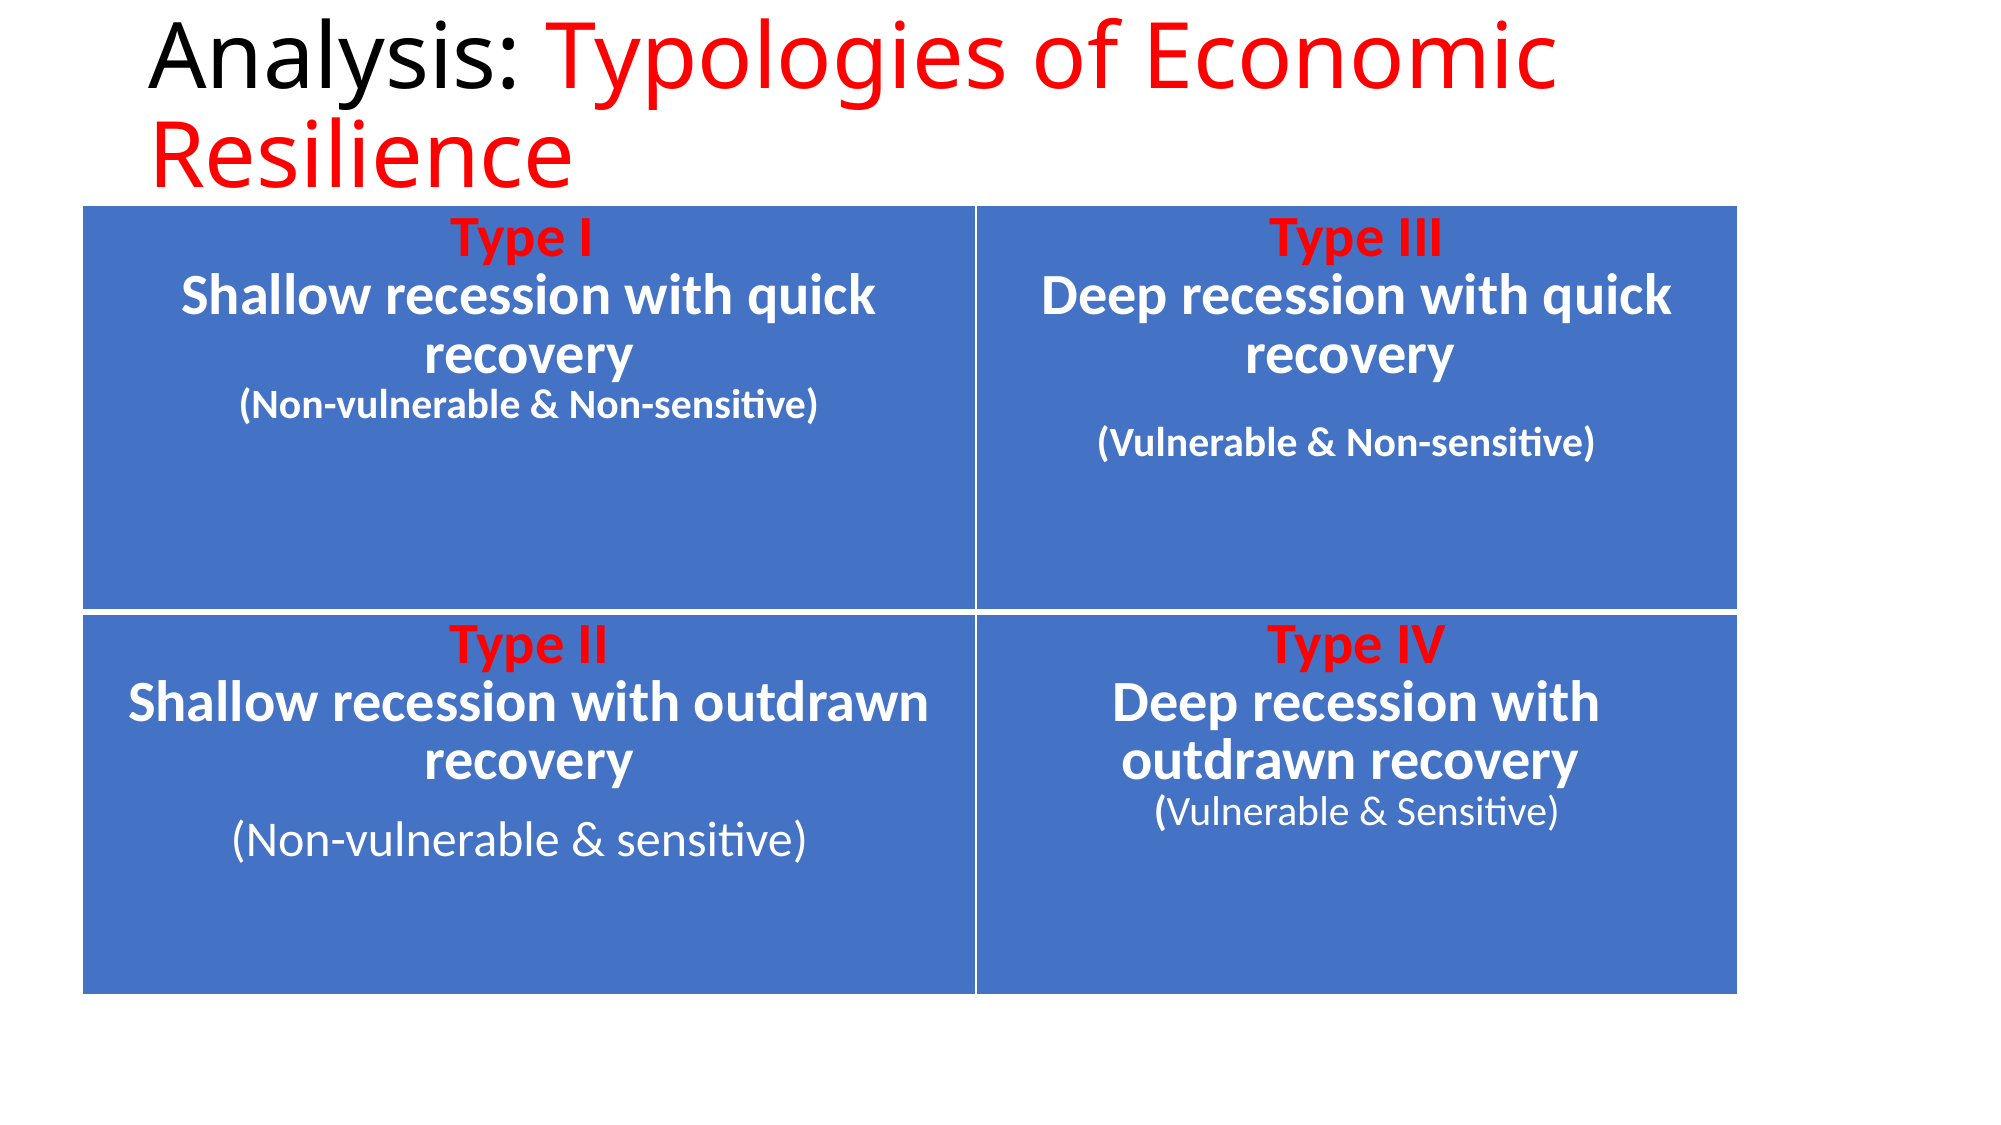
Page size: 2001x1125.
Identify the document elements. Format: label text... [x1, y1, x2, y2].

table_cell Type II Shallow recession with outdrawn recovery (Non-vulnerable & sensitive) [83, 615, 975, 994]
title Analysis: Typologies of Economic Resilience [133, 0, 1859, 218]
table_header Type III Deep recession with quick recovery (Vulnerable & Non-sensitive) [977, 206, 1737, 609]
table_header Type I Shallow recession with quick recovery (Non-vulnerable & Non-sensitive) [83, 206, 975, 609]
table_cell Type IV Deep recession with outdrawn recovery (Vulnerable & Sensitive) [977, 615, 1737, 994]
